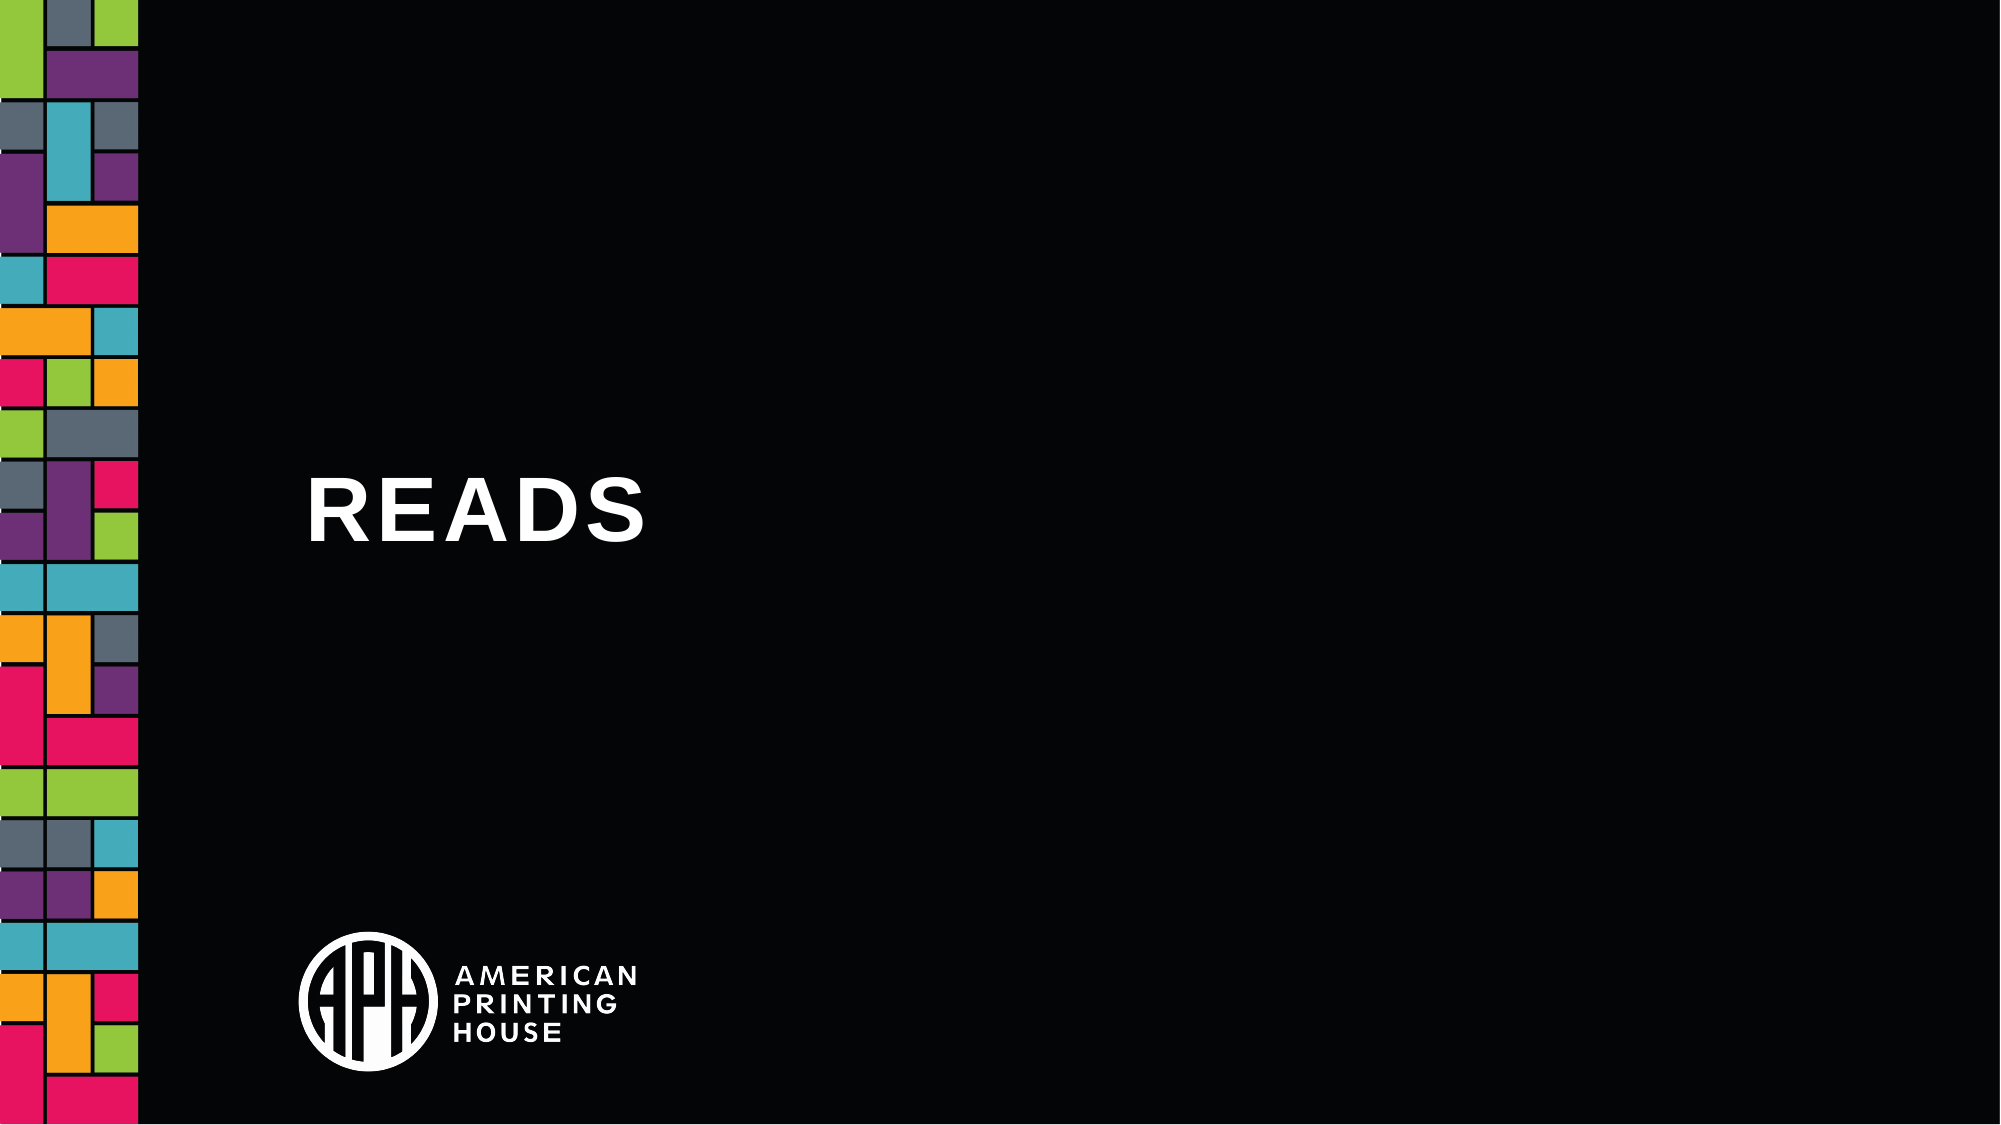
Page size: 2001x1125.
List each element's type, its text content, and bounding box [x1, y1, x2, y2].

picture [0, 0, 2001, 1125]
title READS [290, 454, 1736, 563]
